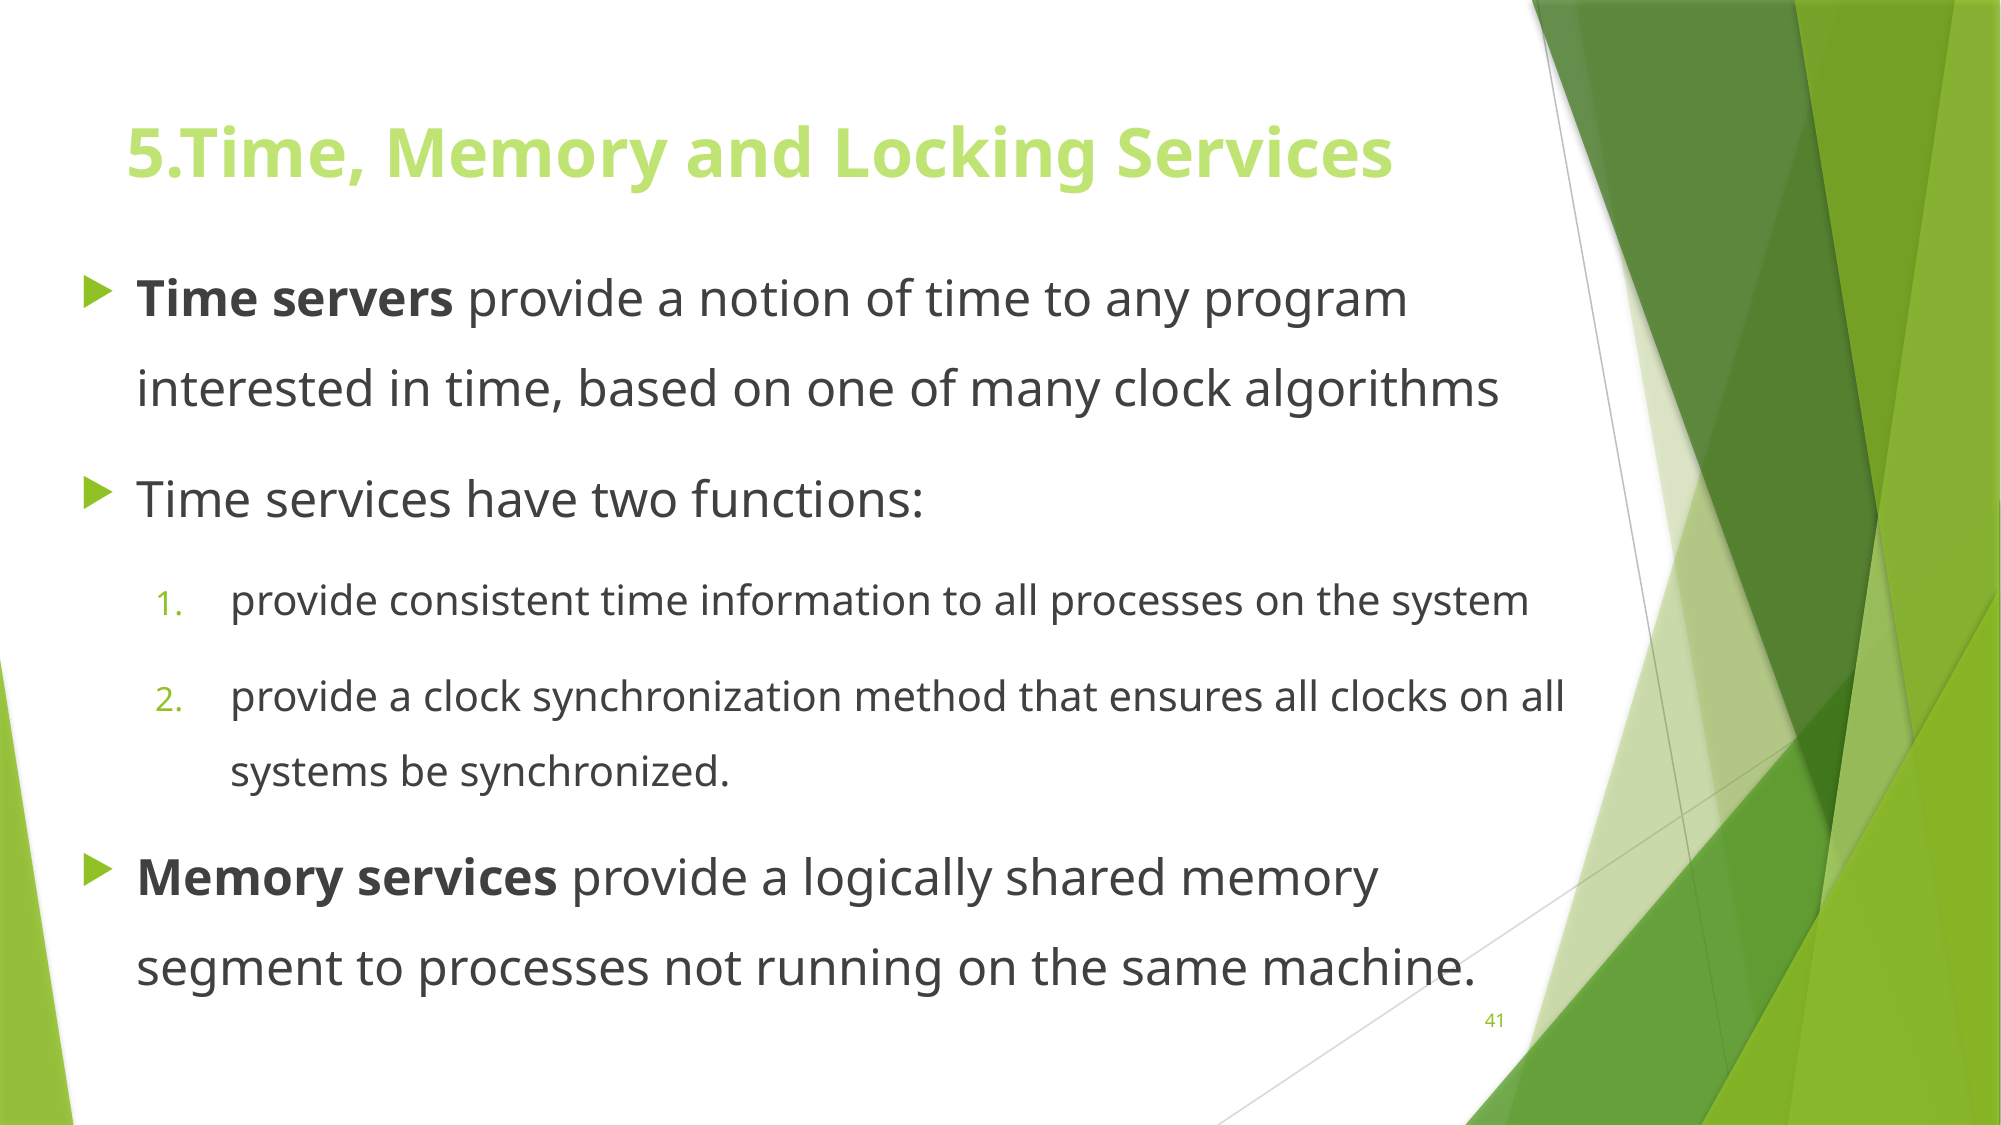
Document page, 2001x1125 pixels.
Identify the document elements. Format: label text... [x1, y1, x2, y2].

list Time servers provide a notion of time to any program interested in time, based on one of many clock algorithms Time services have two functions: provide consistent time information to all processes on the system provide a clock synchronization method that ensures all clocks on all systems be synchronized. Memory services provide a logically shared memory segment to processes not running on the same machine. [65, 229, 1609, 866]
title 5.Time, Memory and Locking Services [111, 37, 1522, 229]
slide_number 41 [1409, 991, 1522, 1051]
